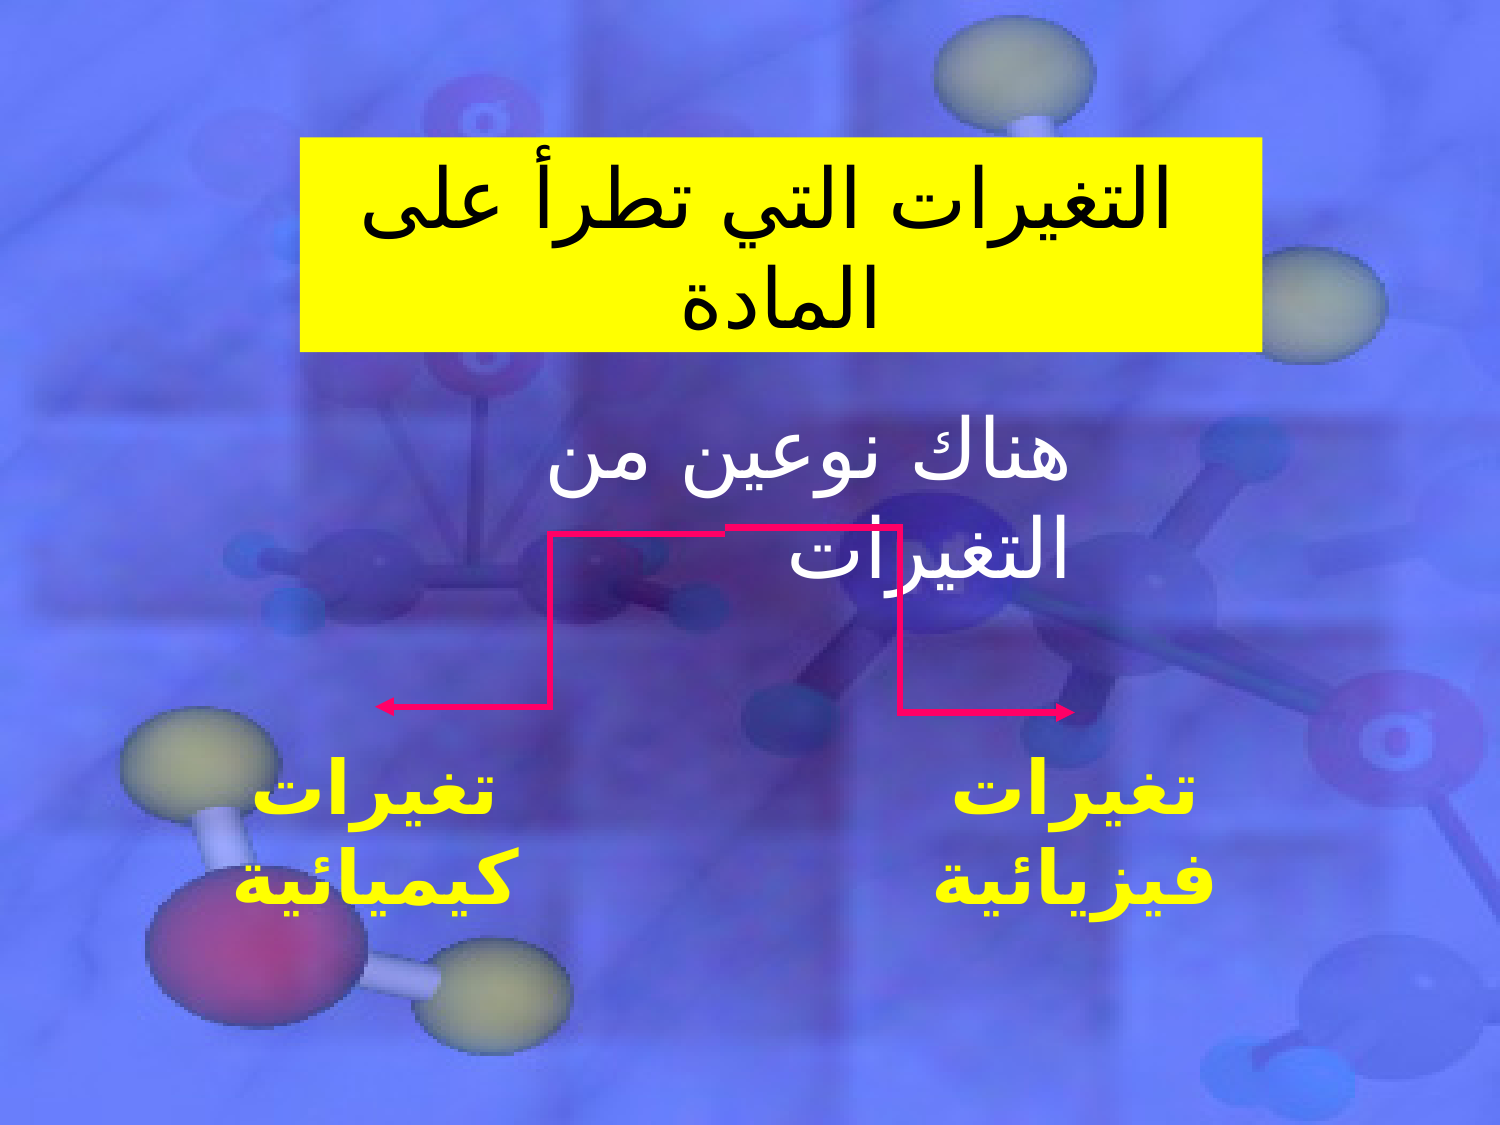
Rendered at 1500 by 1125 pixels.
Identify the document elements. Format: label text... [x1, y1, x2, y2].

text_box تغيرات فيزيائية [812, 732, 1338, 927]
text_box هناك نوعين من التغيرات [362, 387, 1088, 603]
text_box التغيرات التي تطرأ على المادة [299, 137, 1263, 353]
text_box تغيرات كيميائية [112, 732, 638, 927]
picture [0, 0, 1500, 1125]
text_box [374, 527, 1075, 713]
